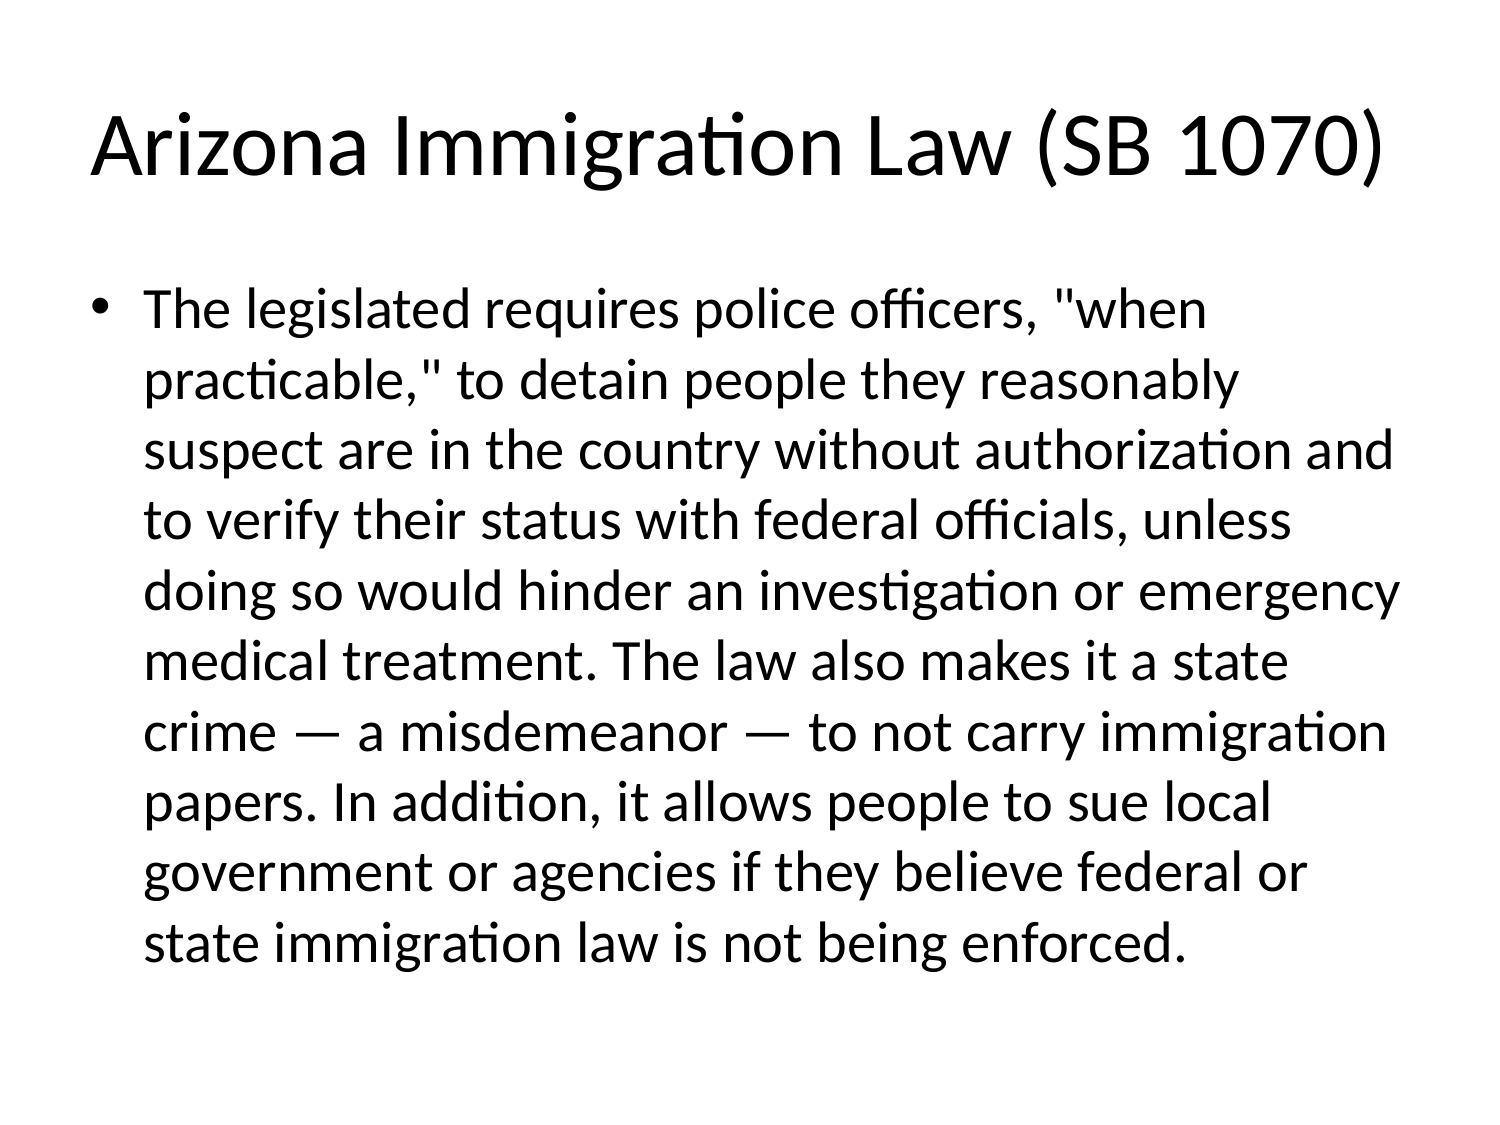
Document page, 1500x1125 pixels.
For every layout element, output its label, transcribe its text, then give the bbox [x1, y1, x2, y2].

list The legislated requires police officers, "when practicable," to detain people they reasonably suspect are in the country without authorization and to verify their status with federal officials, unless doing so would hinder an investigation or emergency medical treatment. The law also makes it a state crime — a misdemeanor — to not carry immigration papers. In addition, it allows people to sue local government or agencies if they believe federal or state immigration law is not being enforced. [75, 262, 1425, 1005]
title Arizona Immigration Law (SB 1070) [75, 45, 1425, 233]
